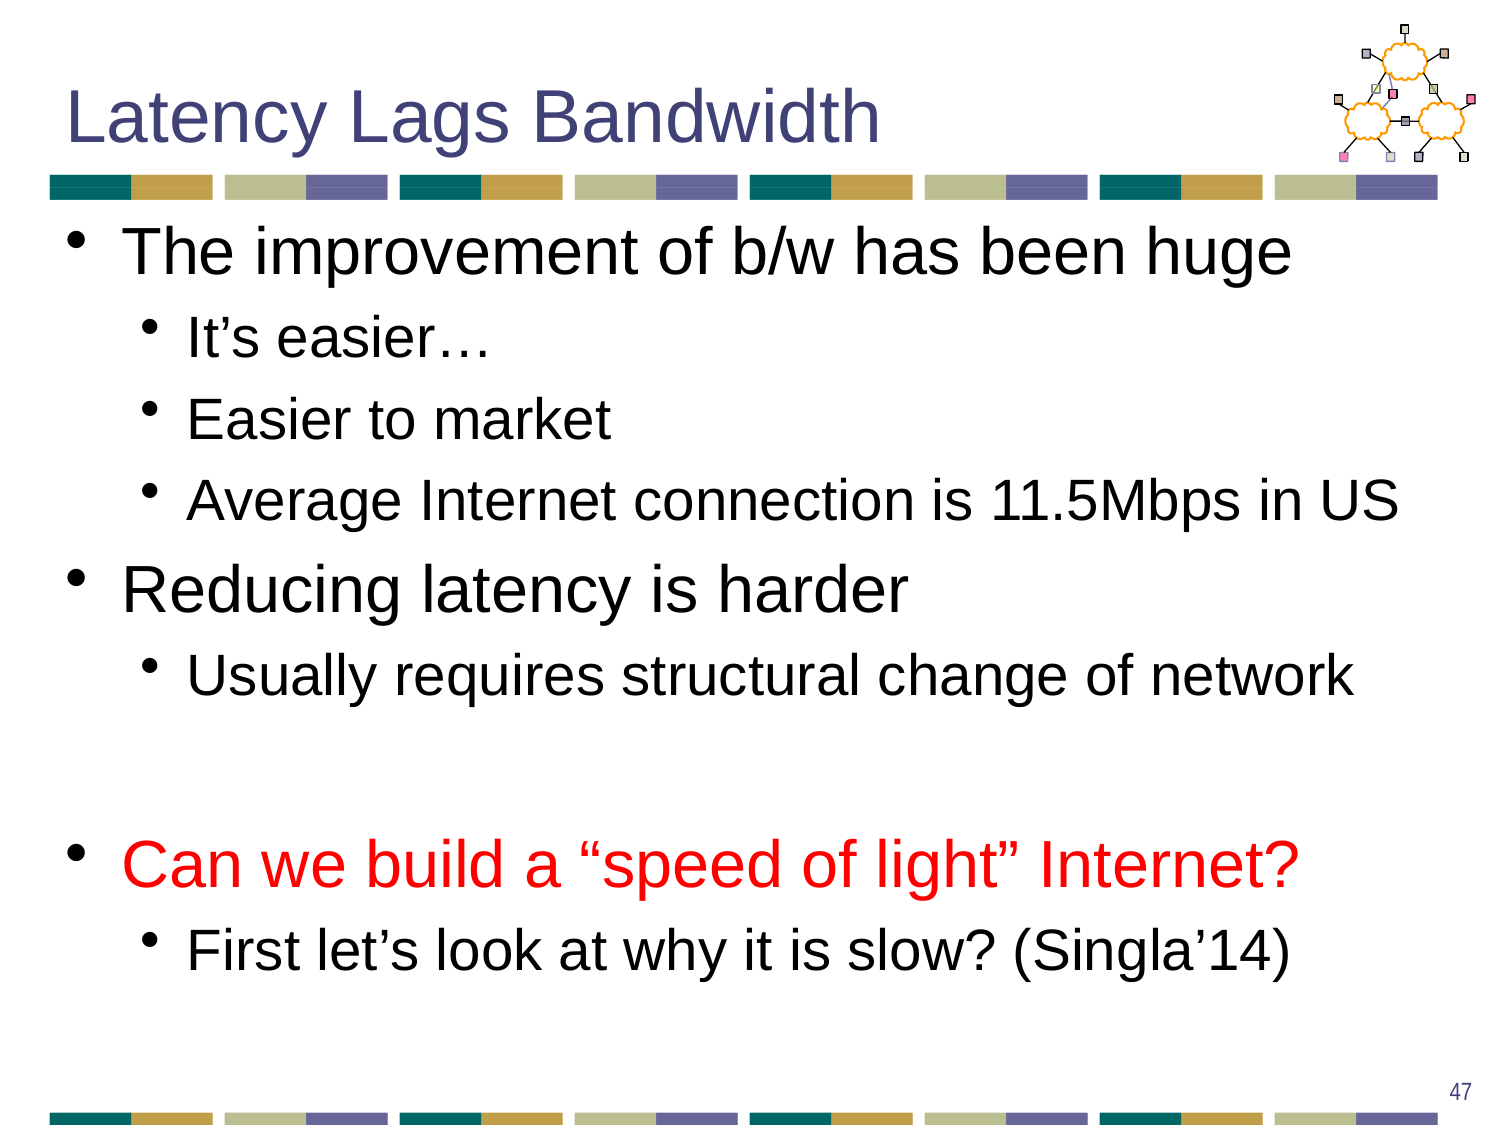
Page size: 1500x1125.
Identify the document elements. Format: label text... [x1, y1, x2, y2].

list The improvement of b/w has been huge It’s easier… Easier to market Average Internet connection is 11.5Mbps in US Reducing latency is harder Usually requires structural change of network Can we build a “speed of light” Internet? First let’s look at why it is slow? (Singla’14) [50, 200, 1438, 1000]
slide_number 47 [1174, 1037, 1488, 1113]
title Latency Lags Bandwidth [50, 62, 1438, 163]
